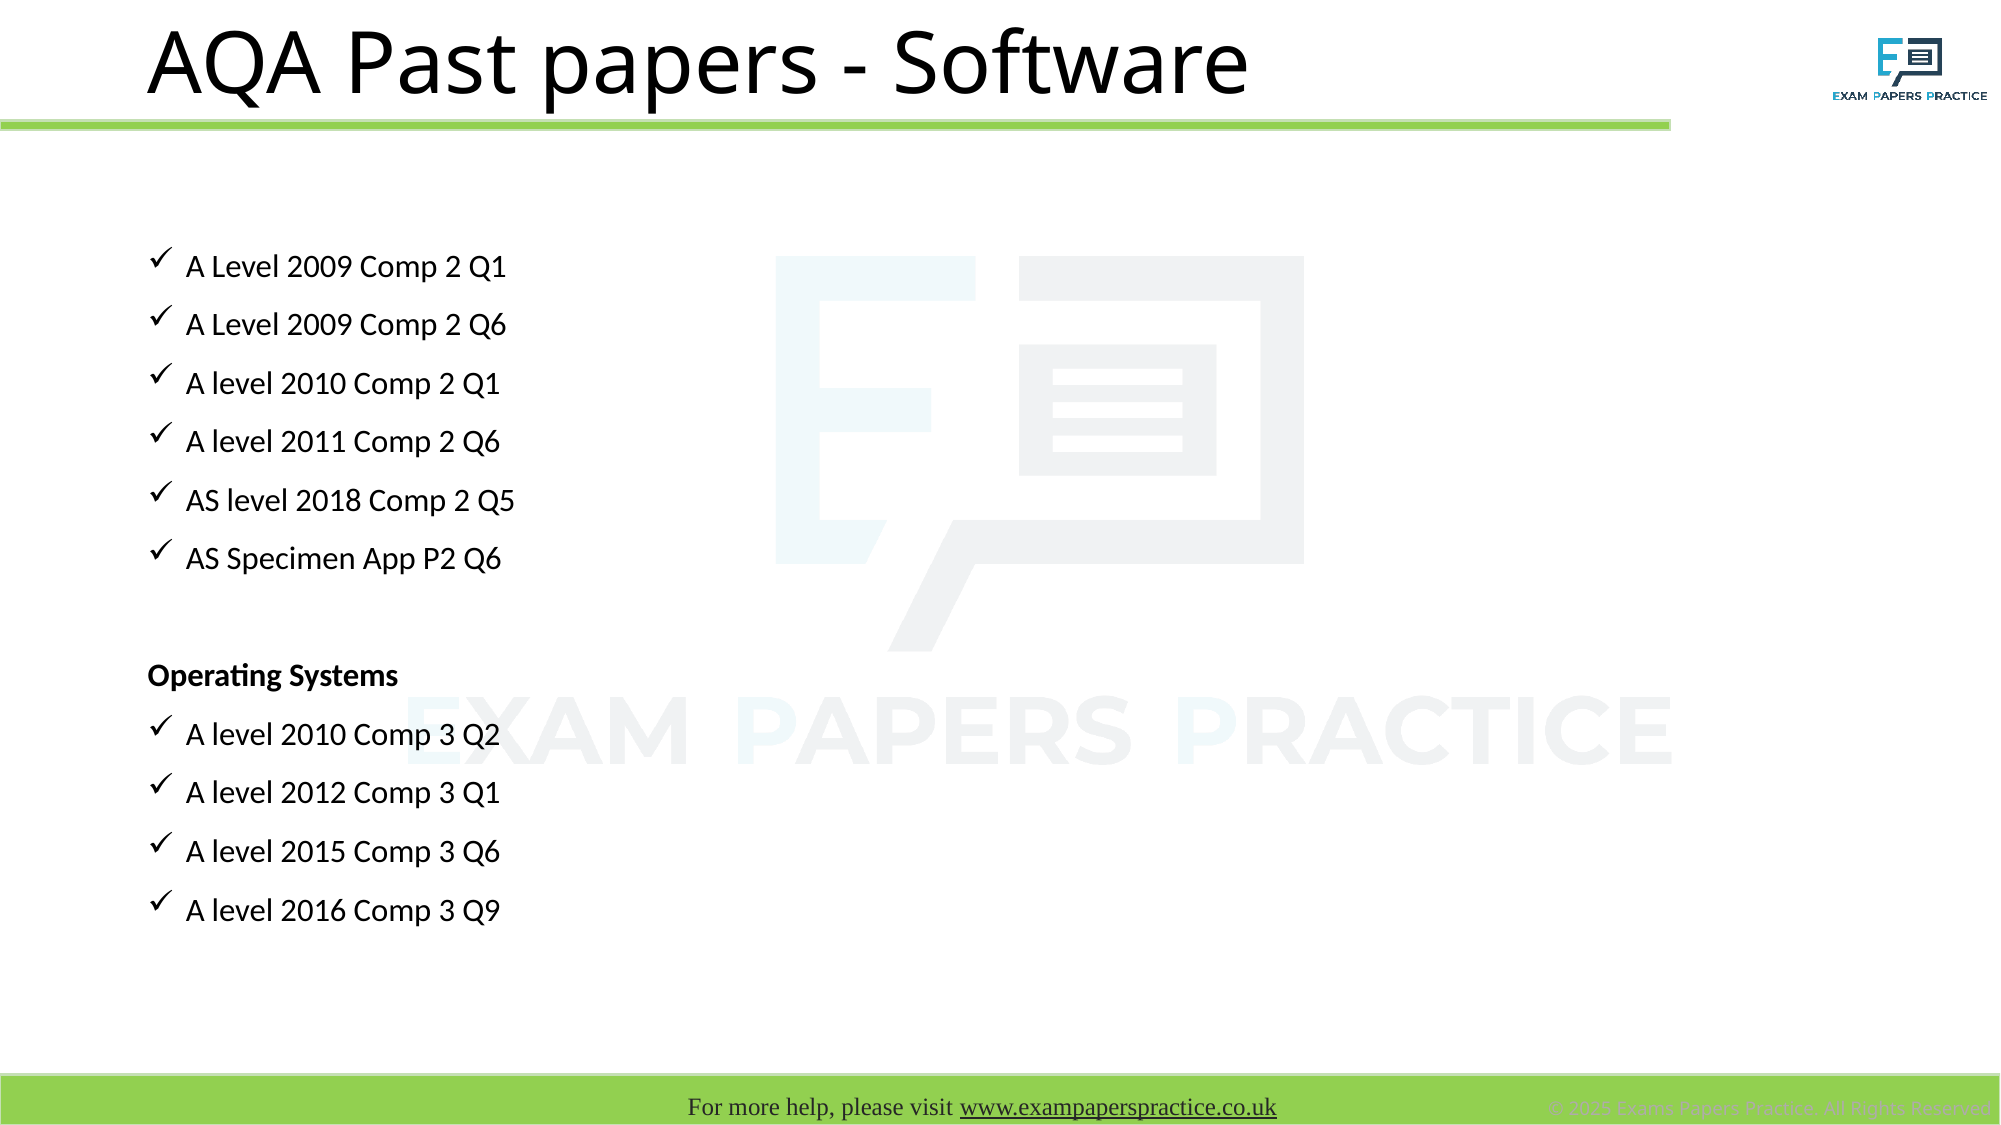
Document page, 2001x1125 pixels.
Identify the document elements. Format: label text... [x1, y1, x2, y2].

title AQA Past papers - Software [132, 11, 1858, 121]
list A Level 2009 Comp 2 Q1 A Level 2009 Comp 2 Q6 A level 2010 Comp 2 Q1 A level 2011 Comp 2 Q6 AS level 2018 Comp 2 Q5 AS Specimen App P2 Q6 Operating Systems A level 2010 Comp 3 Q2 A level 2012 Comp 3 Q1 A level 2015 Comp 3 Q6 A level 2016 Comp 3 Q9 [132, 229, 1858, 944]
